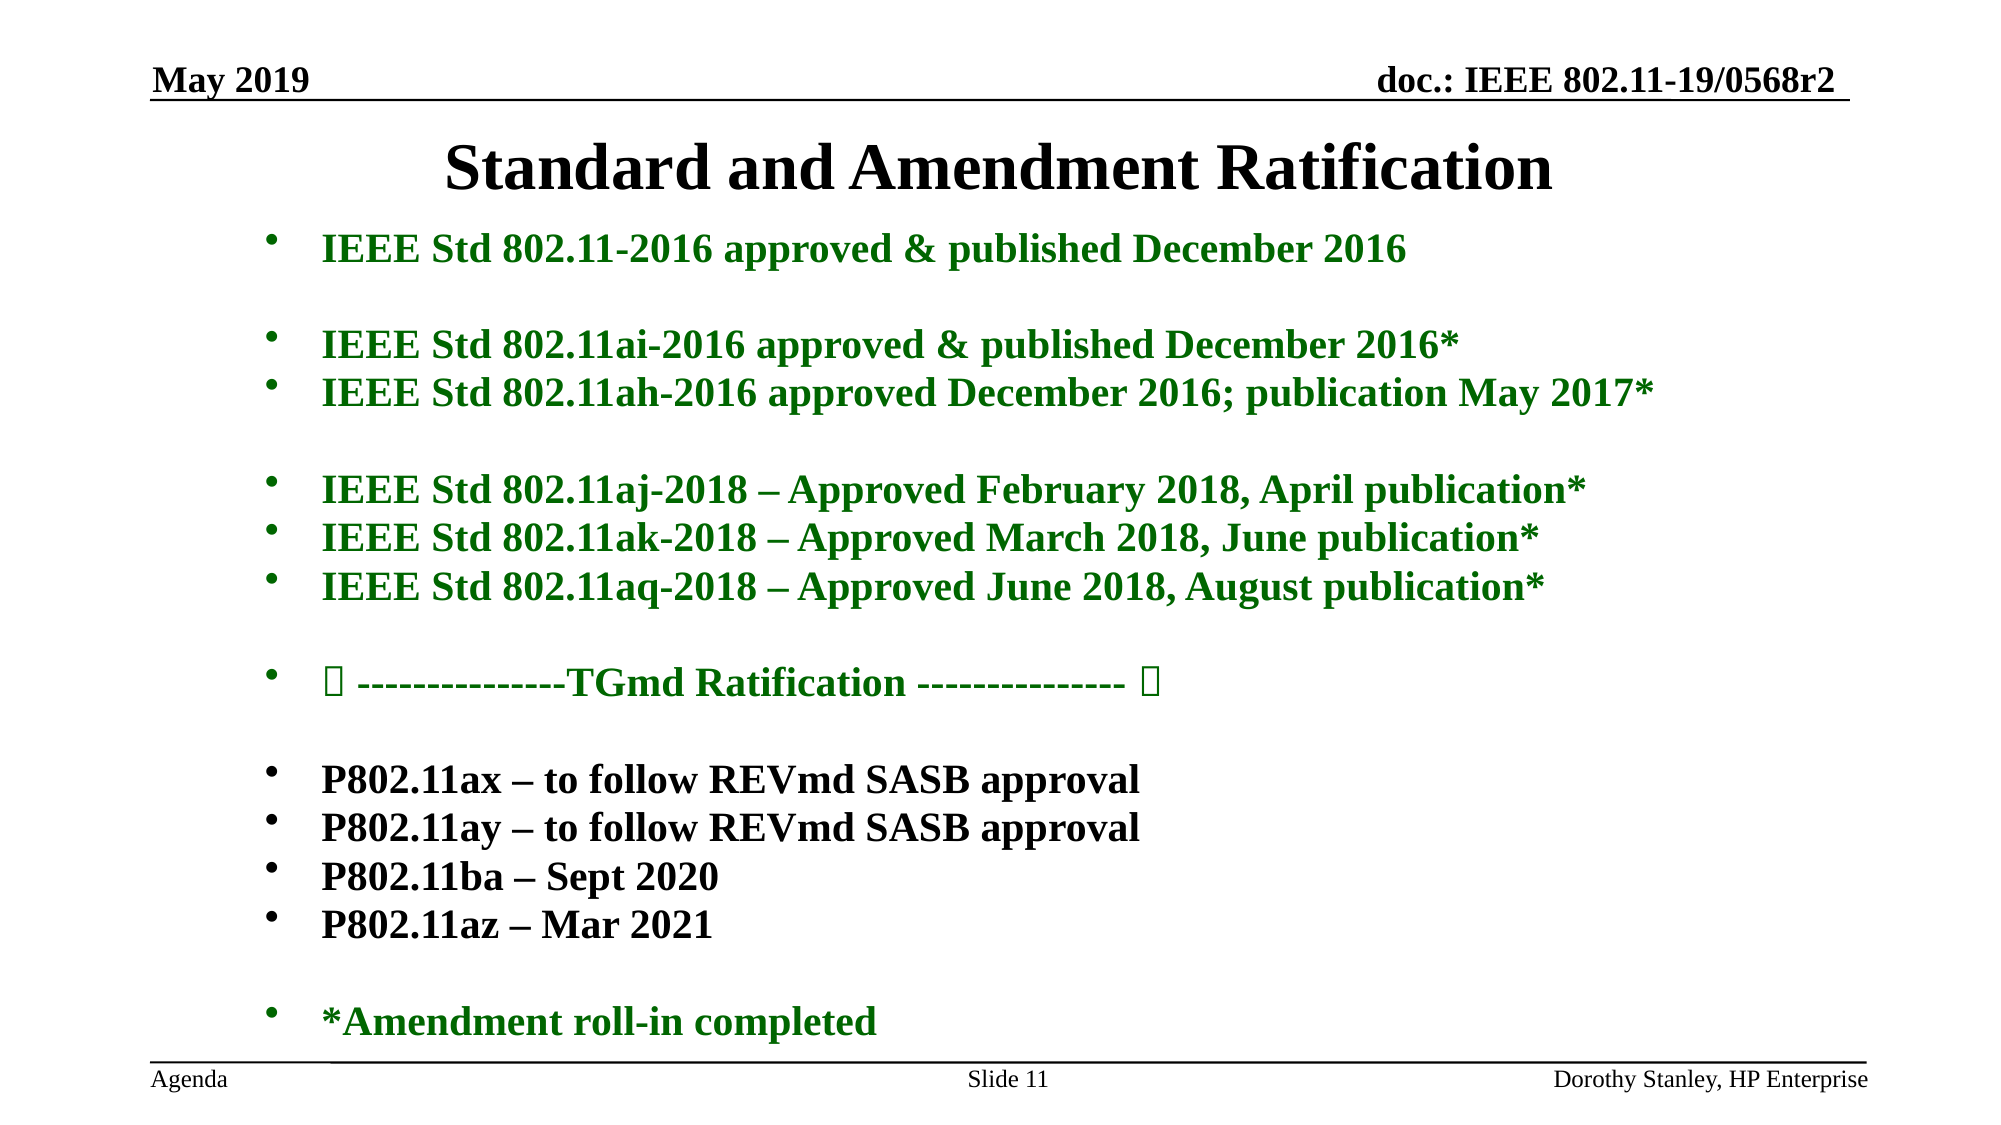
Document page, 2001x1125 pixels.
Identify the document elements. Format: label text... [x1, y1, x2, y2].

slide_number Slide 11 [966, 1078, 1051, 1093]
title Standard and Amendment Ratification [362, 75, 1638, 222]
footer Dorothy Stanley, HP Enterprise [1549, 1062, 1869, 1093]
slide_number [152, 54, 567, 100]
list IEEE Std 802.11-2016 approved & published December 2016 IEEE Std 802.11ai-2016 approved & published December 2016* IEEE Std 802.11ah-2016 approved December 2016; publication May 2017* IEEE Std 802.11aj-2018 – Approved February 2018, April publication* IEEE Std 802.11ak-2018 – Approved March 2018, June publication* IEEE Std 802.11aq-2018 – Approved June 2018, August publication*  ---------------TGmd Ratification ---------------  P802.11ax – to follow REVmd SASB approval P802.11ay – to follow REVmd SASB approval P802.11ba – Sept 2020 P802.11az – Mar 2021 *Amendment roll-in completed [249, 222, 1800, 1078]
